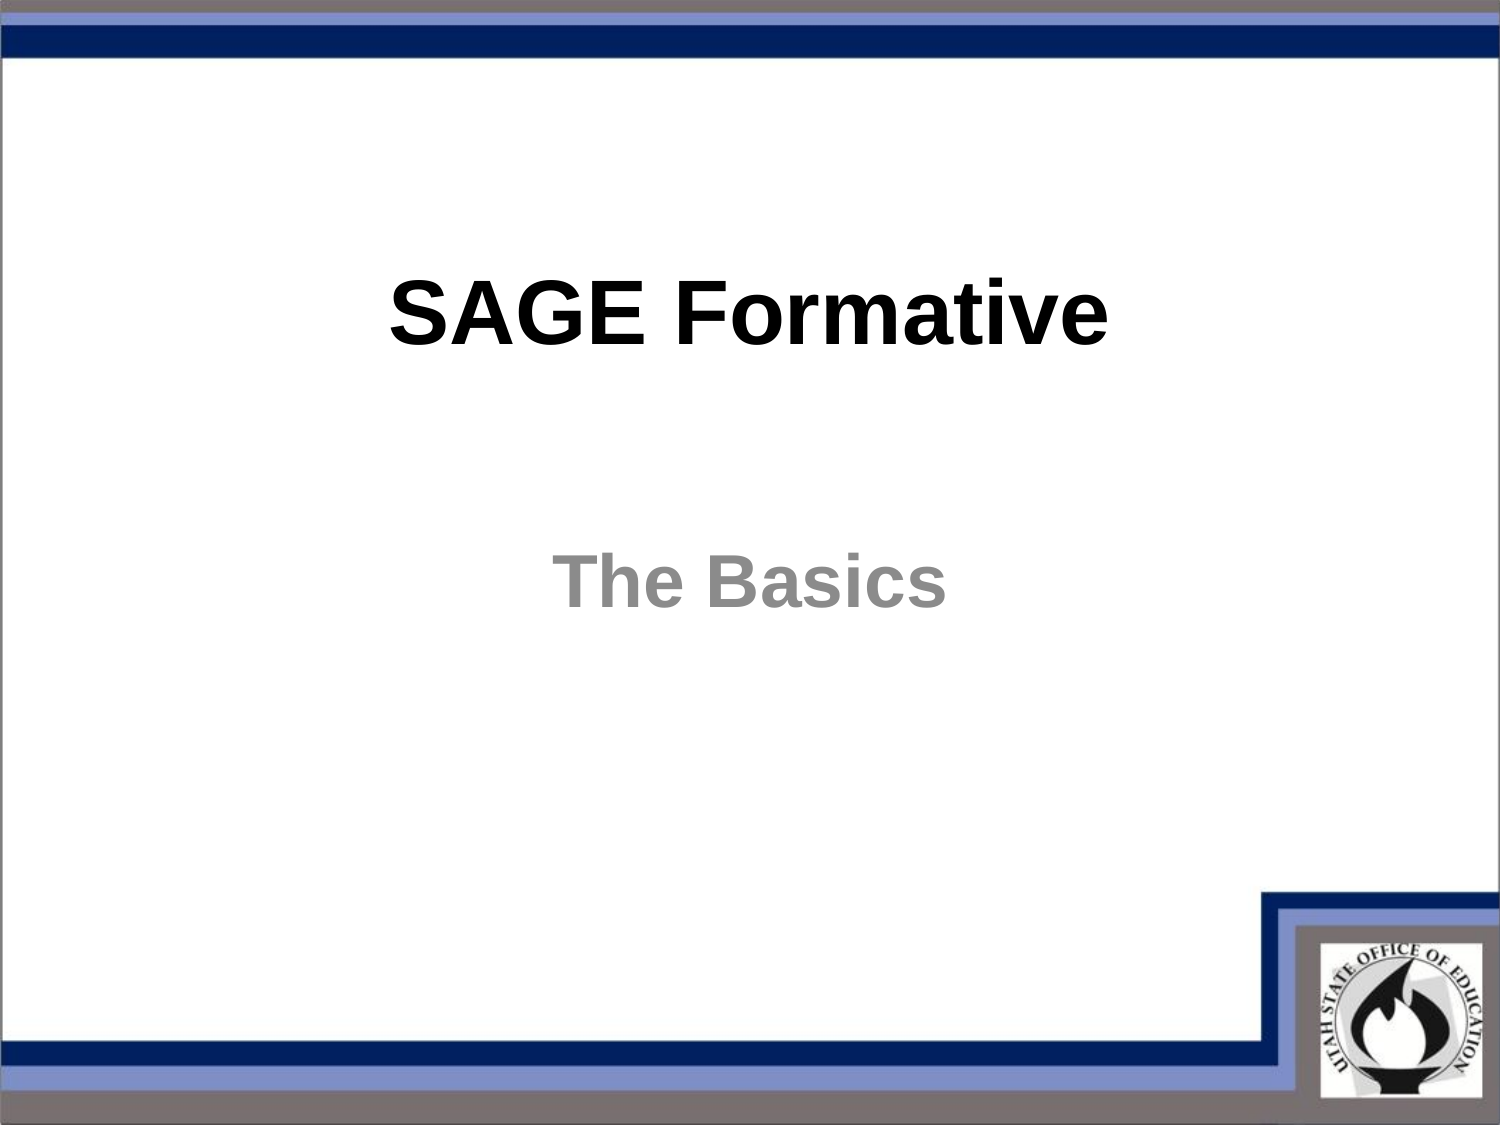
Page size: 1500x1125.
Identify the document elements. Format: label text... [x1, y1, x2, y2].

subtitle The Basics [225, 525, 1275, 813]
picture [0, 0, 1500, 1125]
title SAGE Formative [112, 187, 1388, 429]
